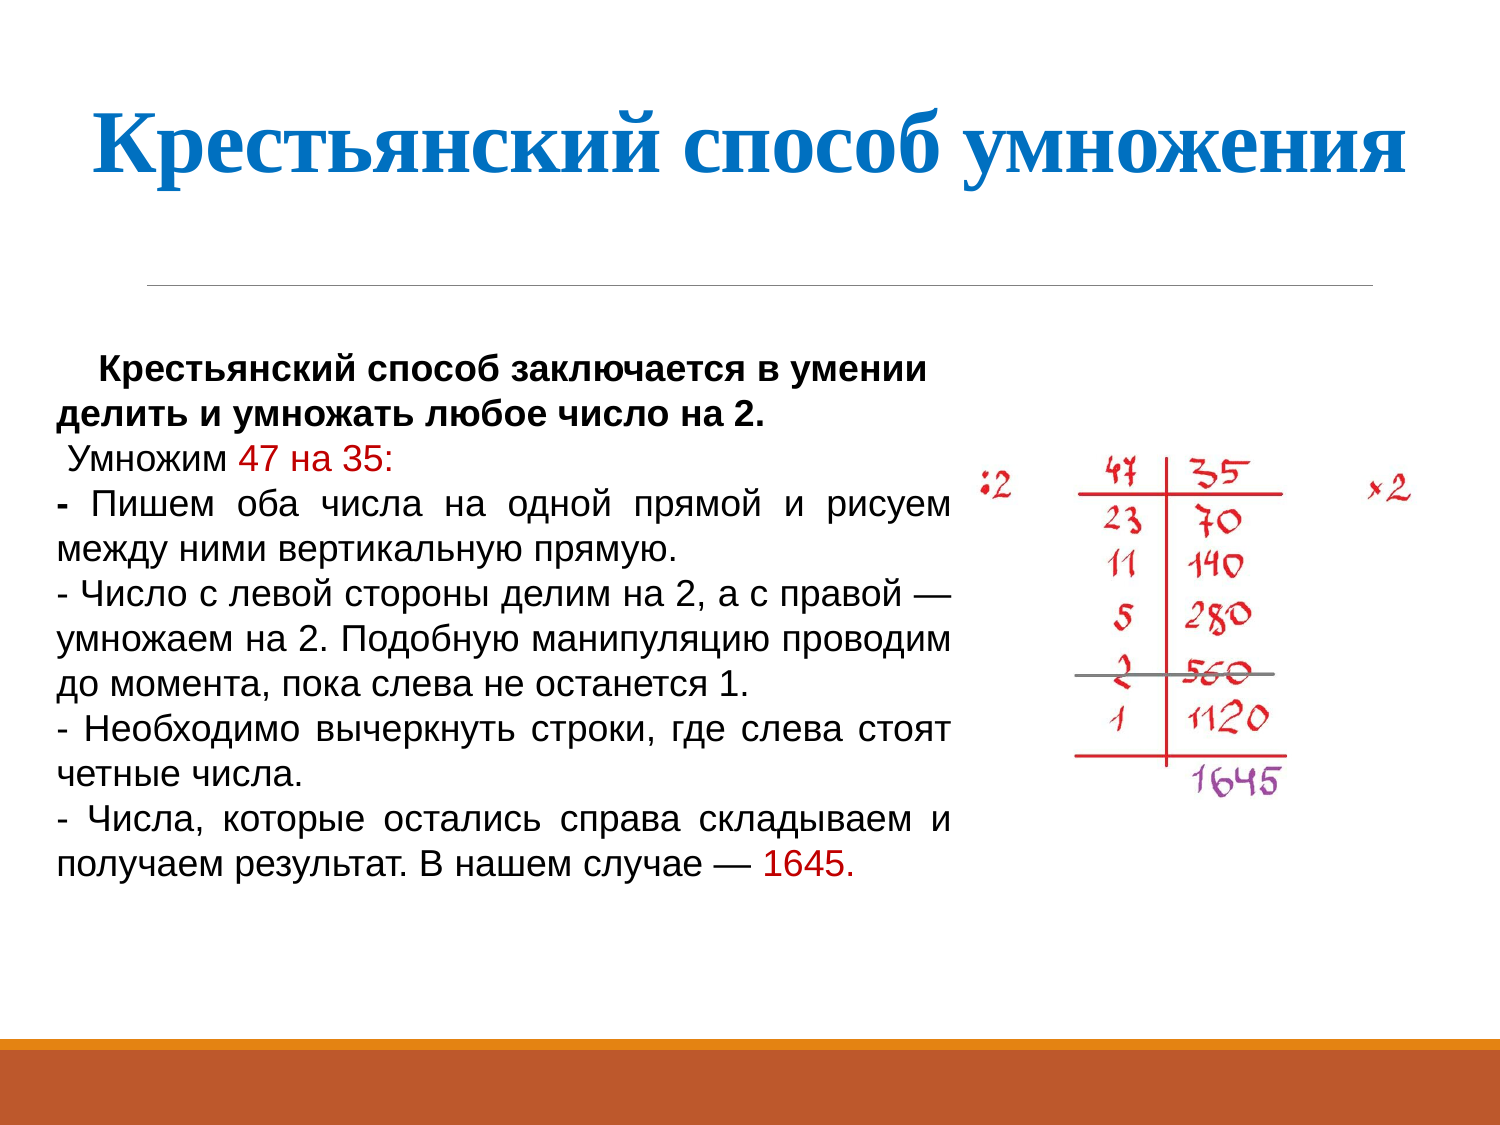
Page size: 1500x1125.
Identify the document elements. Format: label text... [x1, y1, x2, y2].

picture [962, 443, 1460, 856]
text_box Крестьянский способ заключается в умении делить и умножать любое число на 2. Умножим 47 на 35: - Пишем оба числа на одной прямой и рисуем между ними вертикальную прямую. - Число с левой стороны делим на 2, а с правой — умножаем на 2. Подобную манипуляцию проводим до момента, пока слева не останется 1. - Необходимо вычеркнуть строки, где слева стоят четные числа. - Числа, которые остались справа складываем и получаем результат. В нашем случае — 1645. [41, 306, 968, 982]
title Крестьянский способ умножения [17, 55, 1483, 199]
